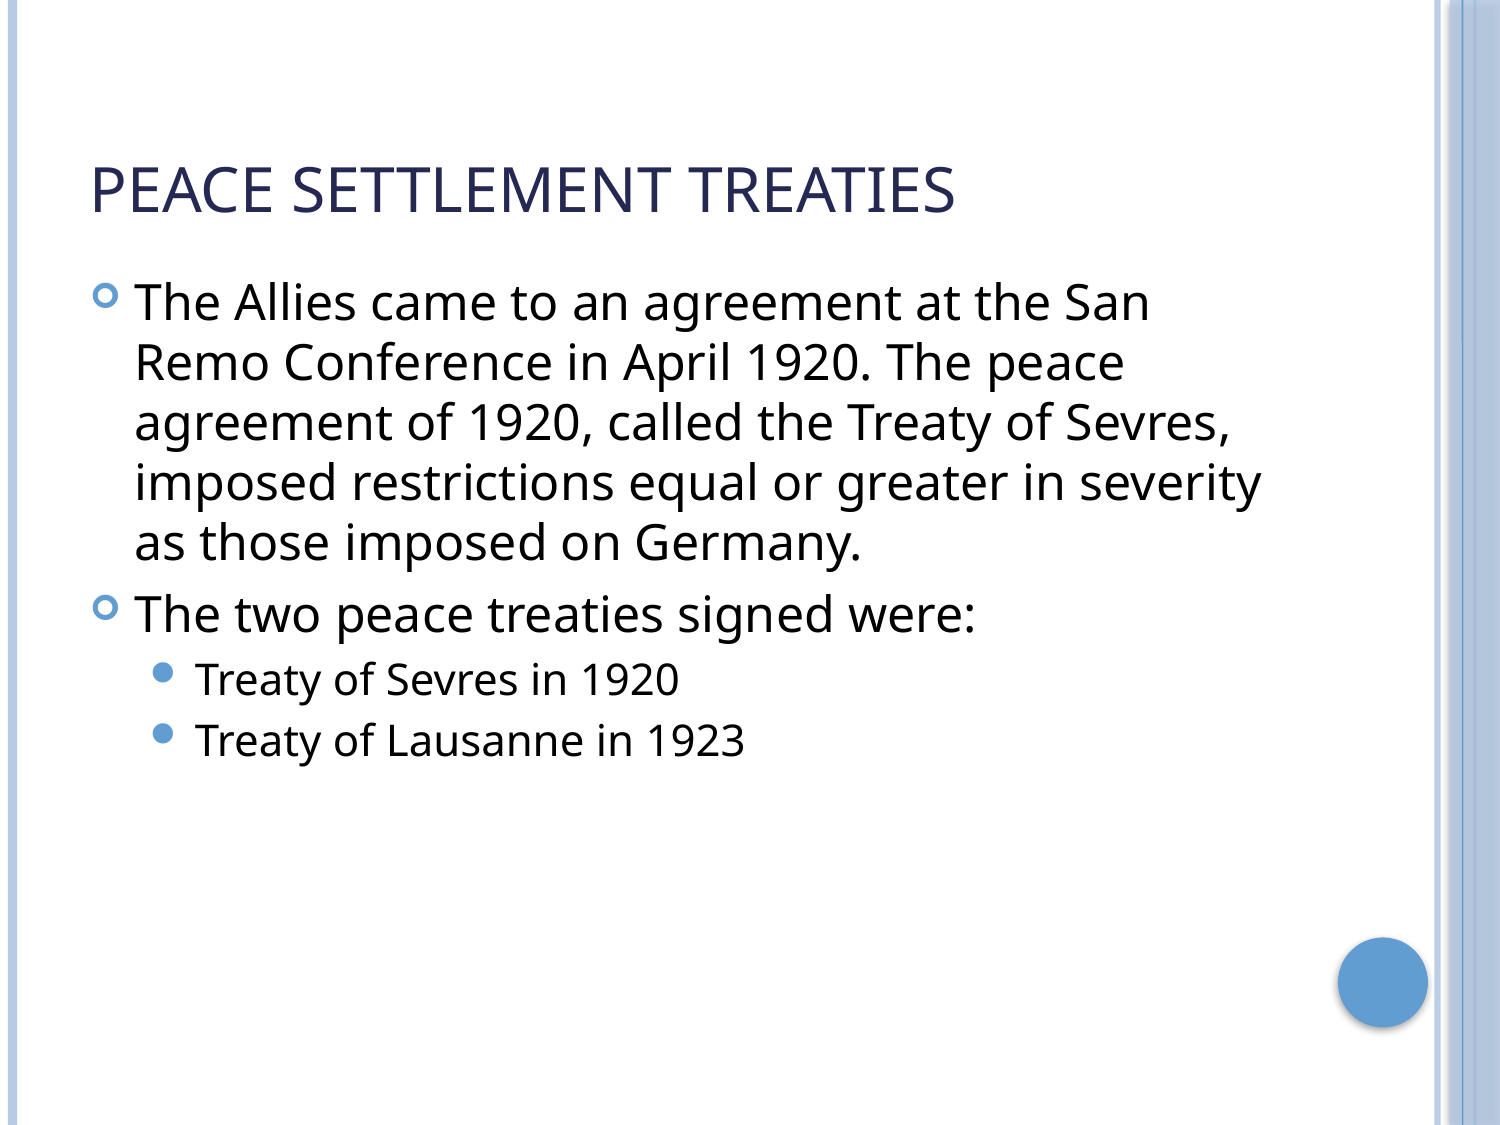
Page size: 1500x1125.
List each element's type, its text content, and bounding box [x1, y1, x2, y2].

list The Allies came to an agreement at the San Remo Conference in April 1920. The peace agreement of 1920, called the Treaty of Sevres, imposed restrictions equal or greater in severity as those imposed on Germany. The two peace treaties signed were: Treaty of Sevres in 1920 Treaty of Lausanne in 1923 [75, 262, 1300, 1062]
title Peace Settlement Treaties [75, 45, 1300, 233]
